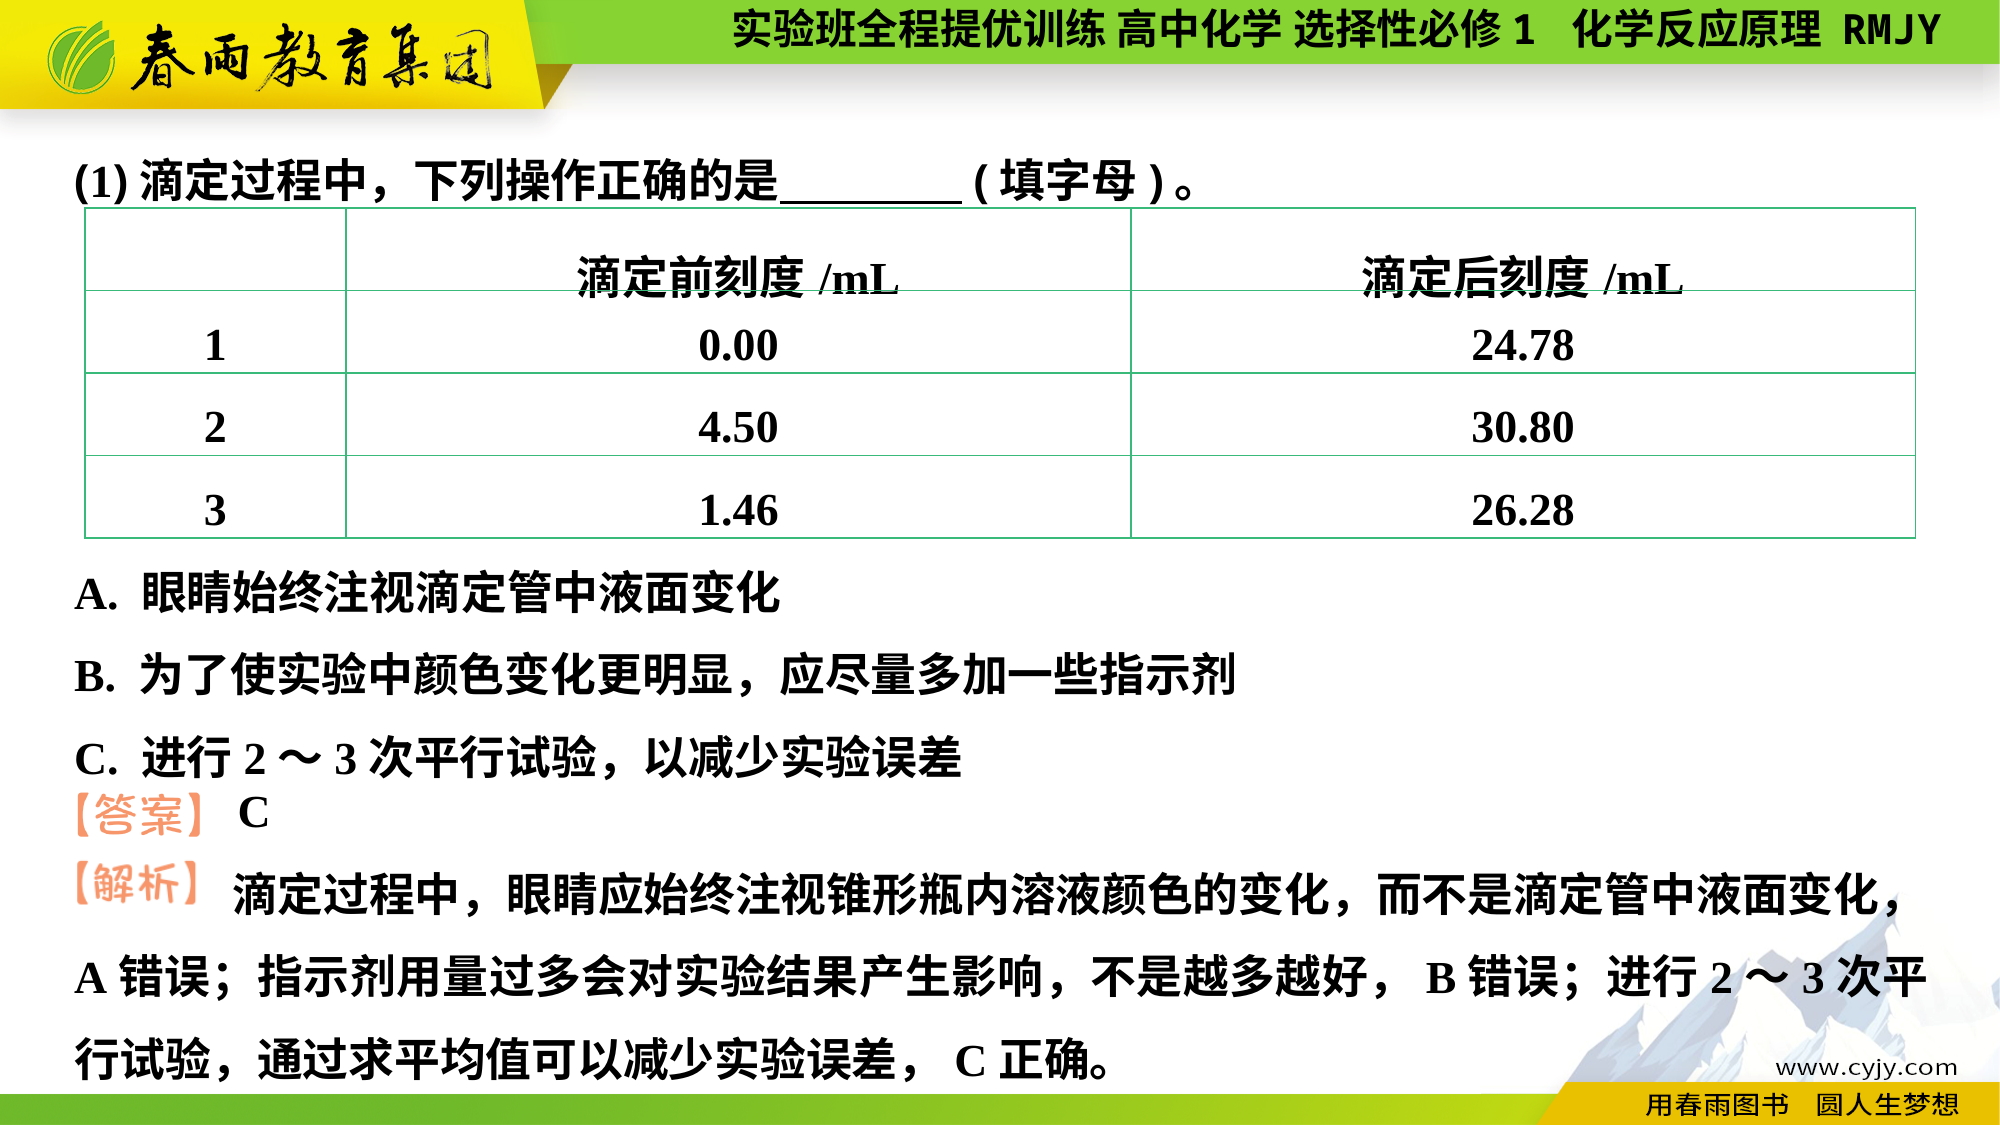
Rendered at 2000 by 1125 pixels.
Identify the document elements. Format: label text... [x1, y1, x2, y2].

table_header 滴定后刻度/mL [1132, 209, 1915, 290]
text_box C [222, 774, 286, 845]
table_header 滴定前刻度/mL [347, 209, 1130, 290]
table_cell 1 [86, 291, 345, 372]
table_cell 0.00 [347, 291, 1130, 372]
picture [0, 0, 2000, 1125]
table_cell 2 [86, 374, 345, 455]
table_cell 1.46 [347, 456, 1130, 537]
table_cell 3 [86, 456, 345, 537]
table_cell 4.50 [347, 374, 1130, 455]
table_cell 24.78 [1132, 291, 1915, 372]
text_box 滴定过程中，眼睛应始终注视锥形瓶内溶液颜色的变化，而不是滴定管中液面变化，A错误；指示剂用量过多会对实验结果产生影响，不是越多越好，B错误；进行2～3次平行试验，通过求平均值可以减少实验误差，C正确。 [59, 830, 1944, 1093]
list (1)滴定过程中，下列操作正确的是 (填字母)。 A. 眼睛始终注视滴定管中液面变化 B. 为了使实验中颜色变化更明显，应尽量多加一些指示剂 C. 进行2～3次平行试验，以减少实验误差 [59, 116, 1944, 799]
table_header [86, 209, 345, 290]
table_cell 30.80 [1132, 374, 1915, 455]
table_cell 26.28 [1132, 456, 1915, 537]
